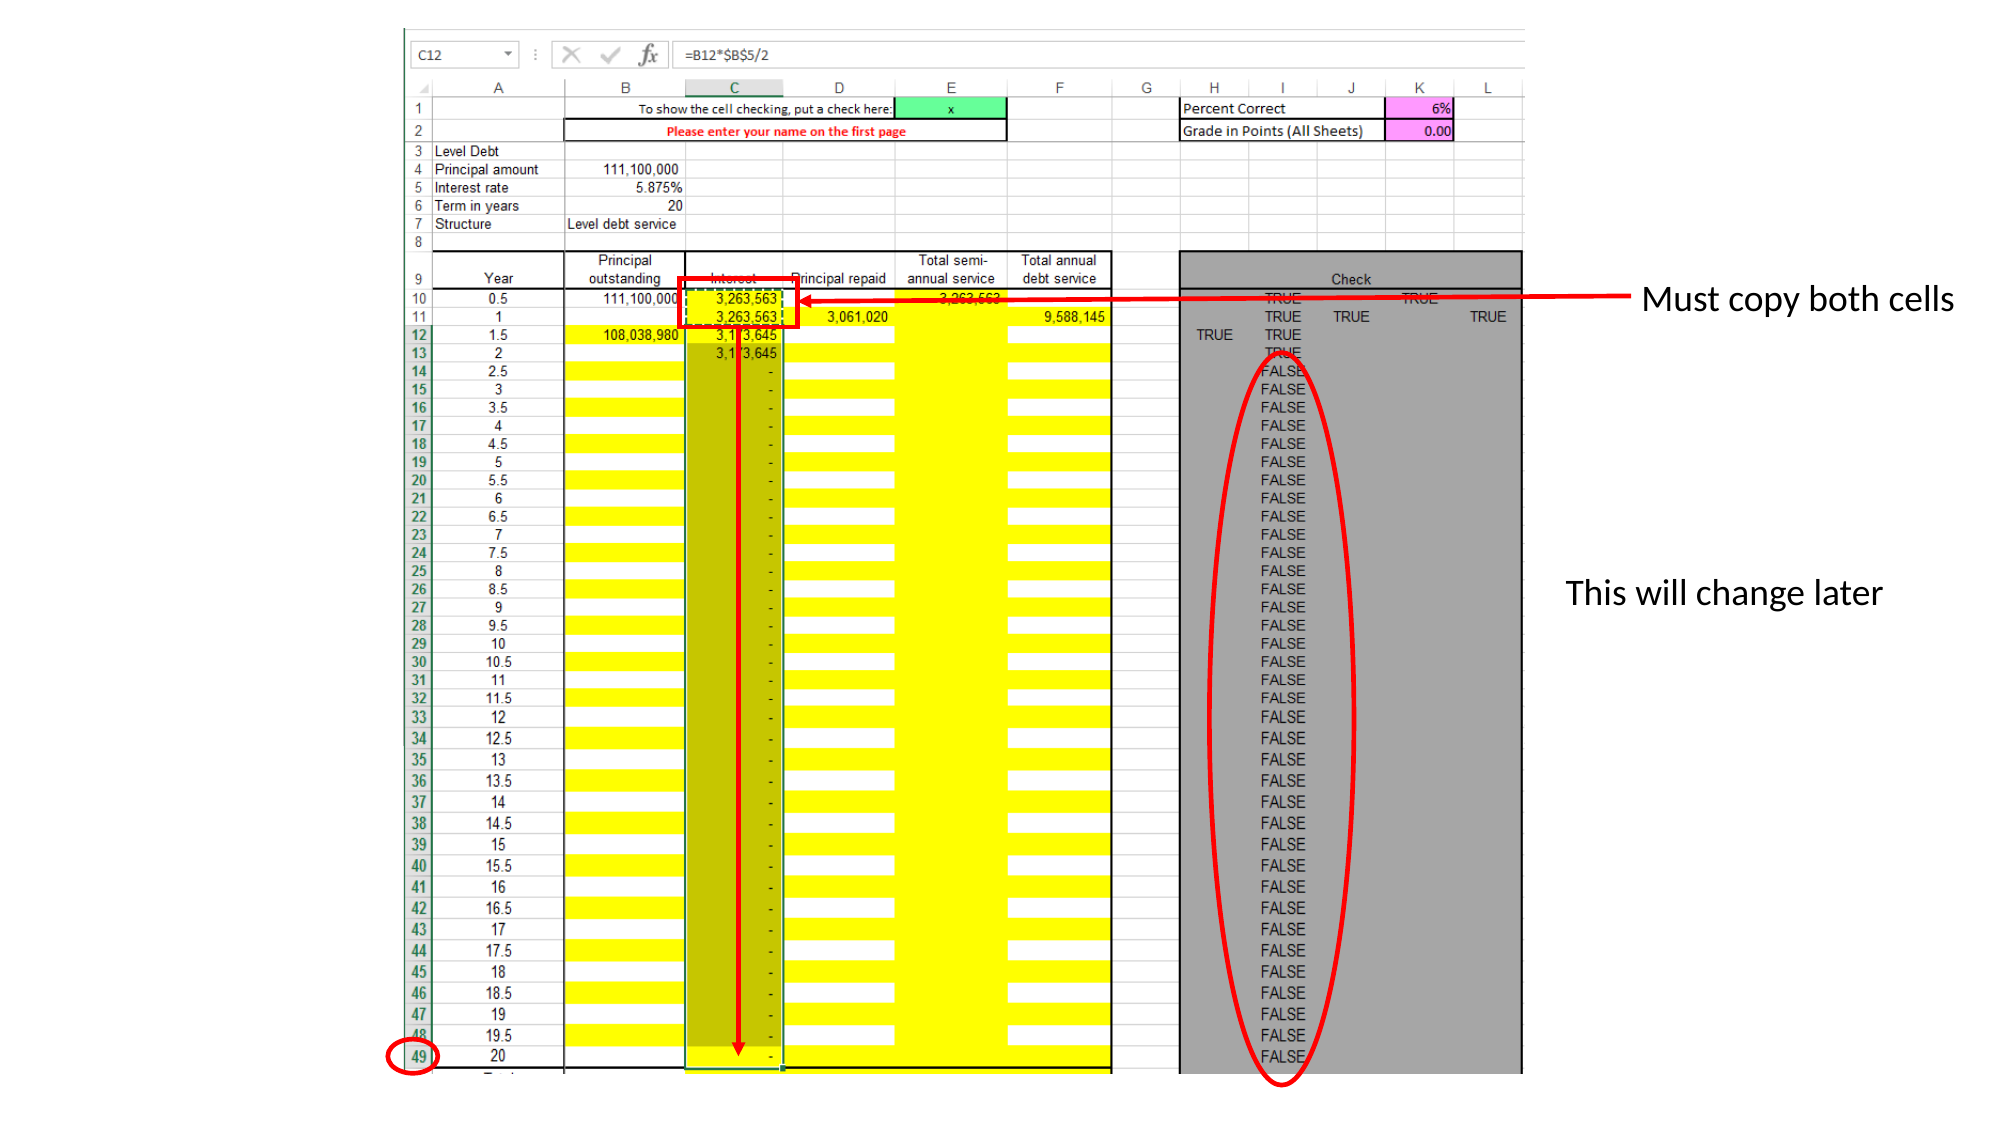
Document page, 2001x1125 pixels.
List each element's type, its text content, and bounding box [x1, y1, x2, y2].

text_box [386, 1039, 403, 1073]
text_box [797, 295, 1632, 302]
text_box This will change later [1550, 560, 1899, 621]
text_box [1262, 1074, 1301, 1087]
text_box Must copy both cells [1626, 266, 1971, 327]
picture [403, 705, 1525, 1074]
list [403, 28, 1525, 705]
